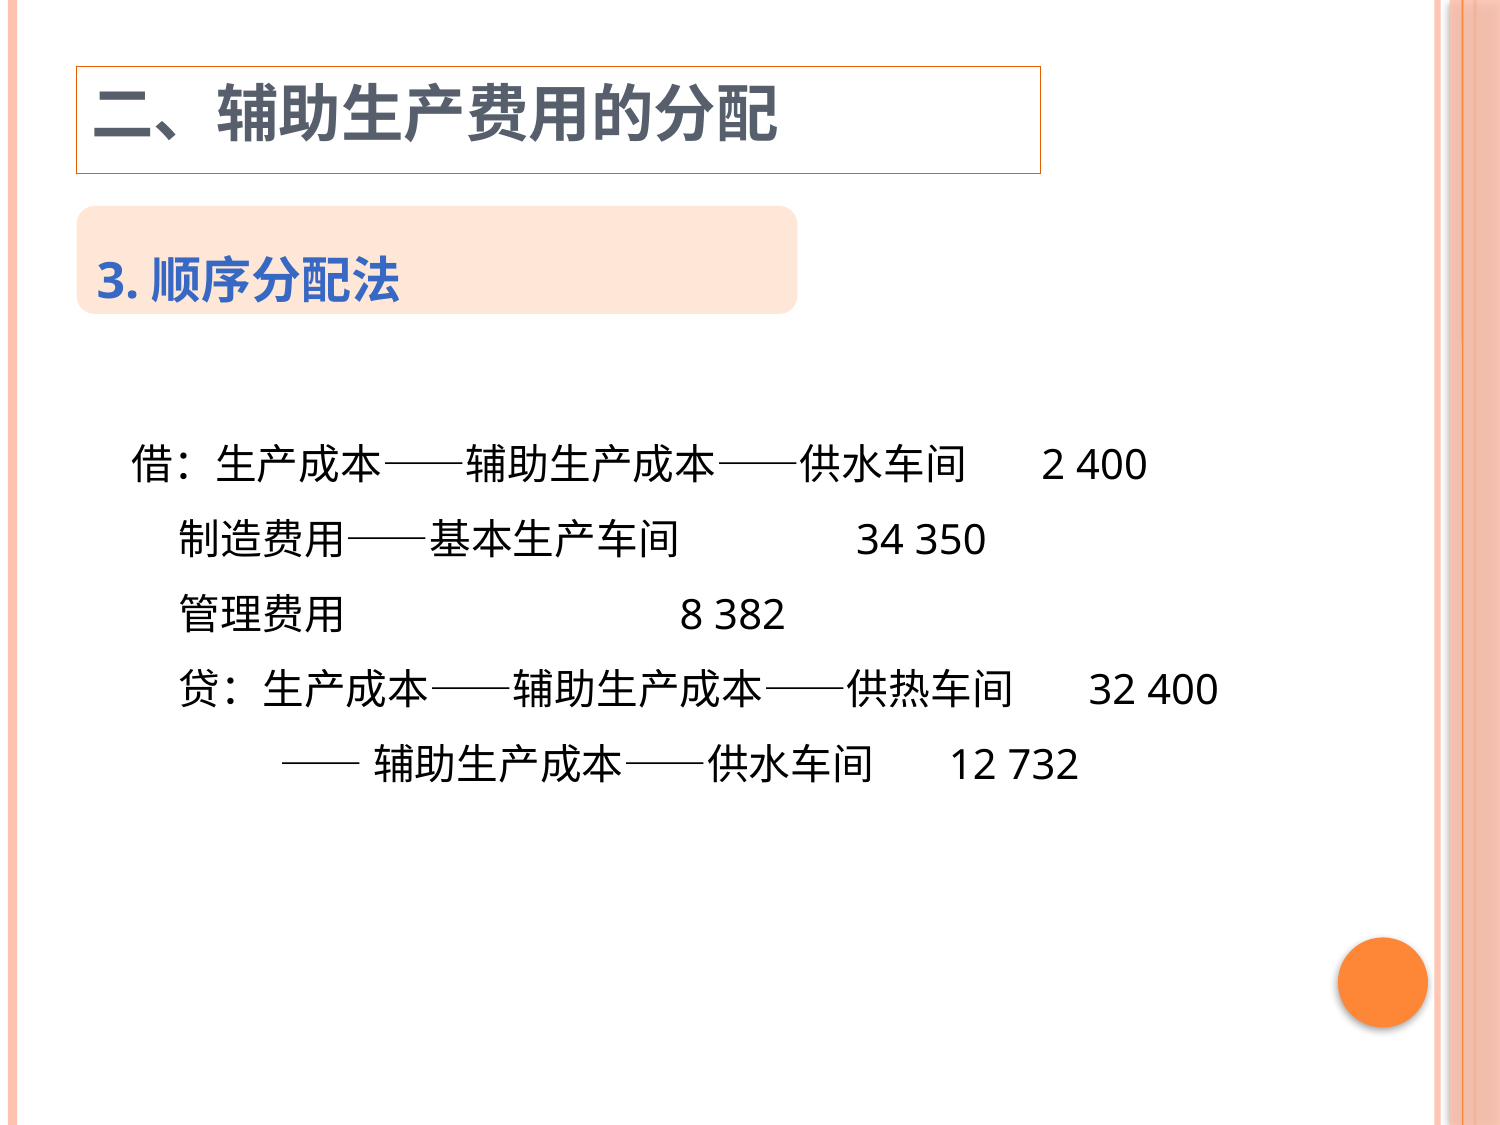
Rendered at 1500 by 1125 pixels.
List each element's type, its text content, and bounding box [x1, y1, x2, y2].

text_box 3.顺序分配法 [76, 205, 798, 314]
text_box 借：生产成本——辅助生产成本——供水车间 2 400 制造费用——基本生产车间 34 350 管理费用 8 382 贷：生产成本——辅助生产成本——供热车间 32 400 ——辅助生产成本——供水车间 12 732 [29, 405, 1448, 795]
text_box 二、辅助生产费用的分配 [76, 66, 1041, 174]
